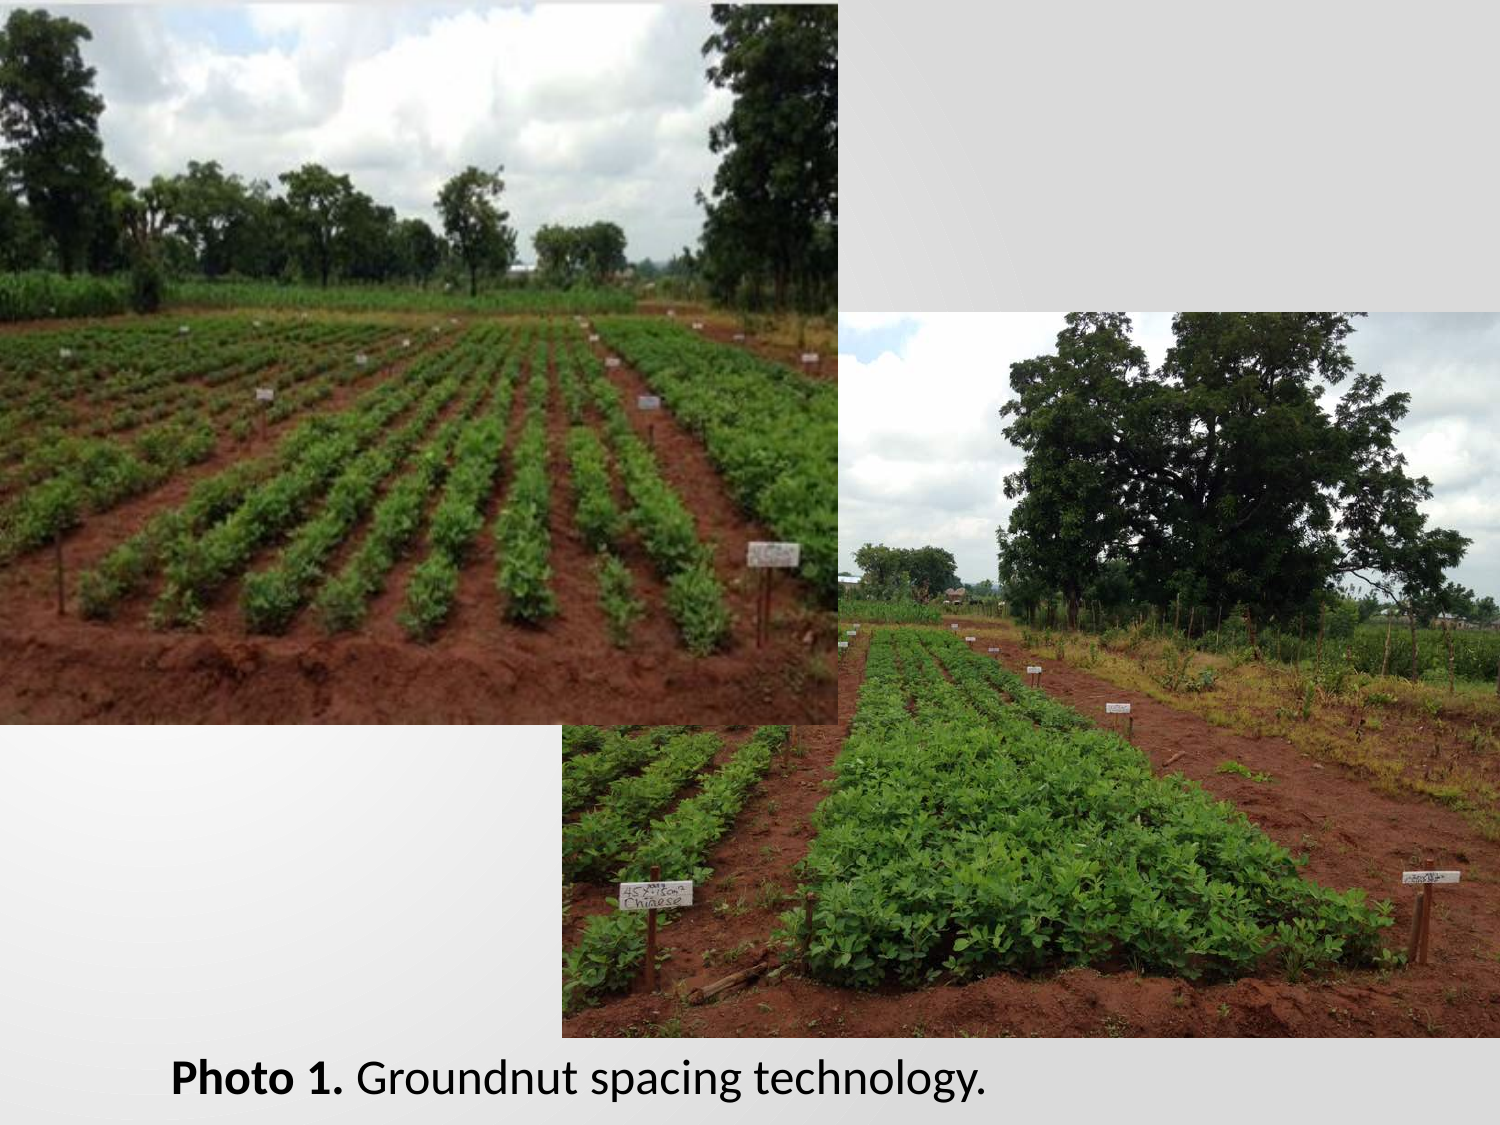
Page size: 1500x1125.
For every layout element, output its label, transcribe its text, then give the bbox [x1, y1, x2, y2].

list Photo 1. Groundnut spacing technology. [137, 1037, 1413, 1100]
picture [0, 0, 1500, 1039]
